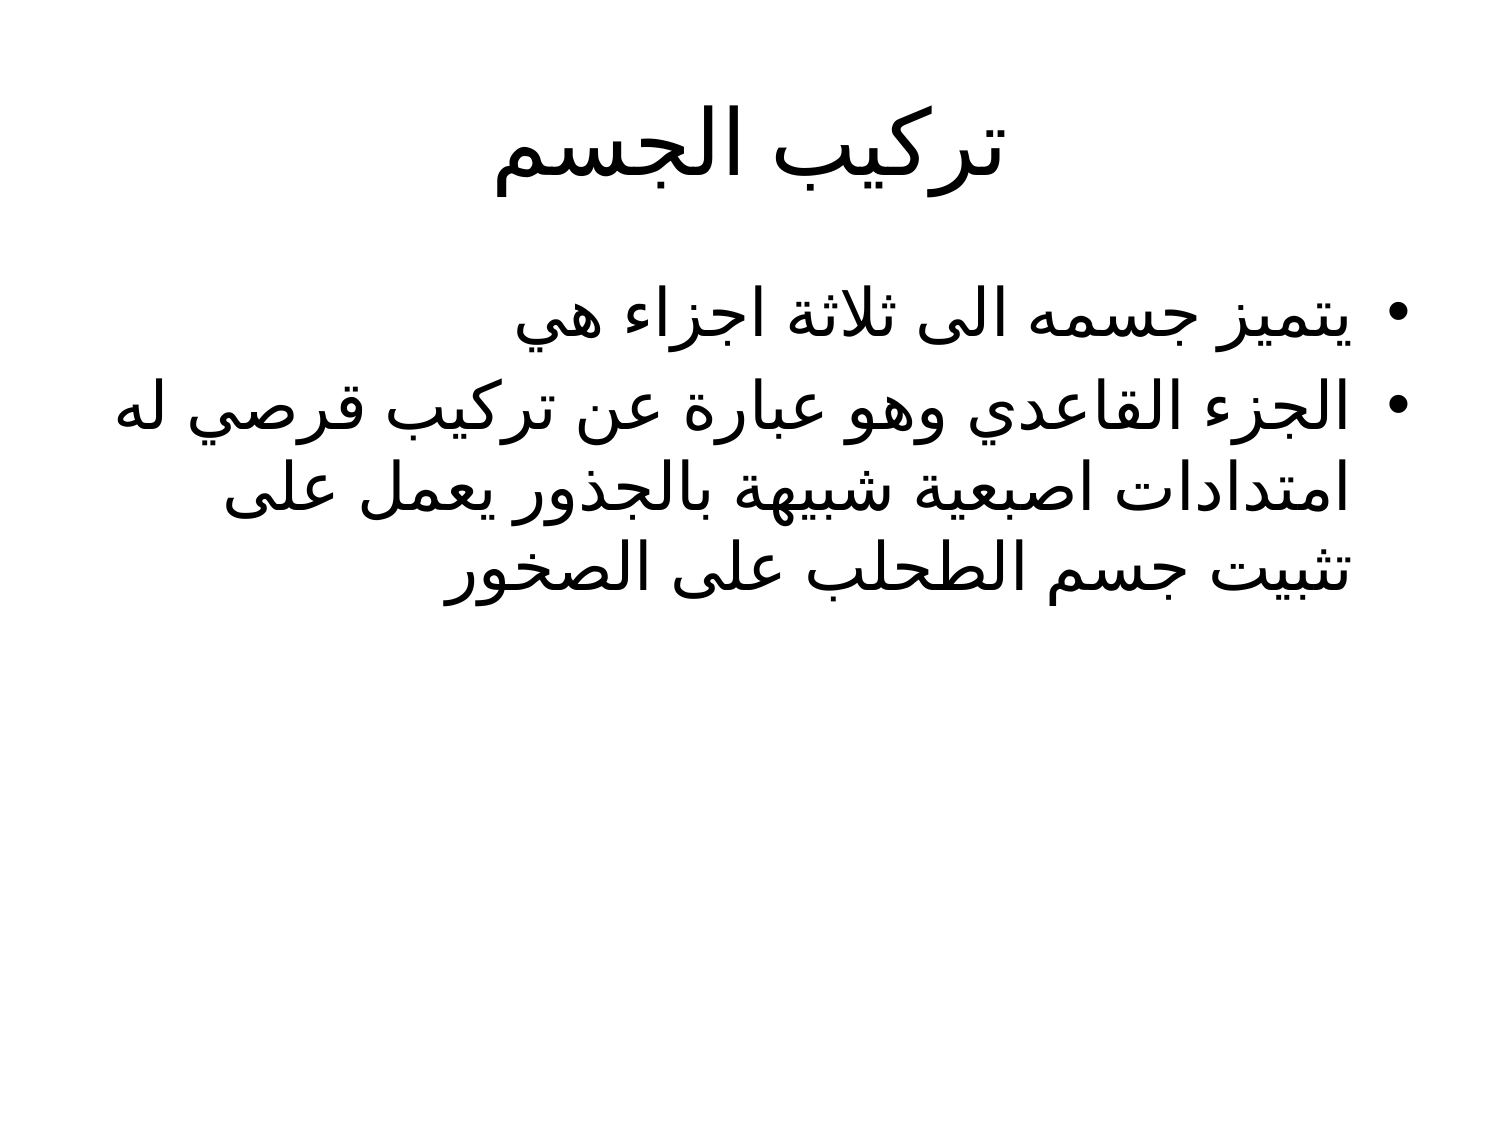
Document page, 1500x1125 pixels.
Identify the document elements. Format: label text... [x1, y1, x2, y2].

title تركيب الجسم [75, 45, 1425, 233]
list يتميز جسمه الى ثلاثة اجزاء هي الجزء القاعدي وهو عبارة عن تركيب قرصي له امتدادات اصبعية شبيهة بالجذور يعمل على تثبيت جسم الطحلب على الصخور [75, 262, 1425, 1005]
